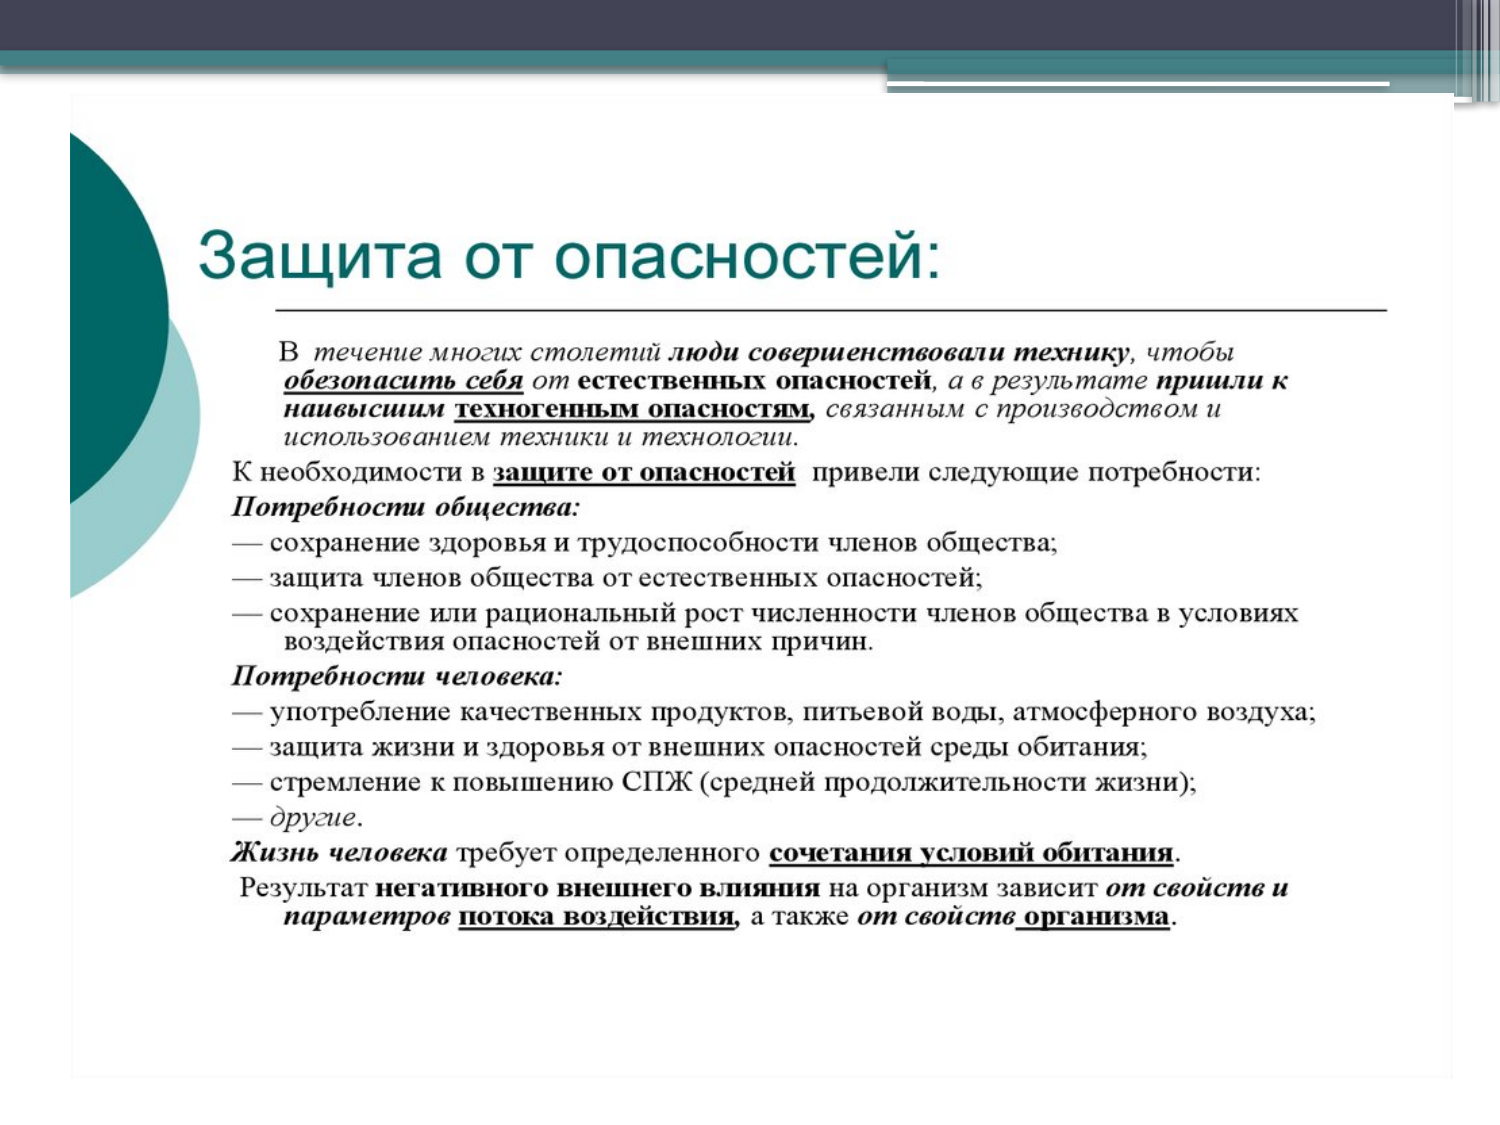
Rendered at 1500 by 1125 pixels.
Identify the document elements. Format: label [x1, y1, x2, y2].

list [70, 93, 1454, 1079]
